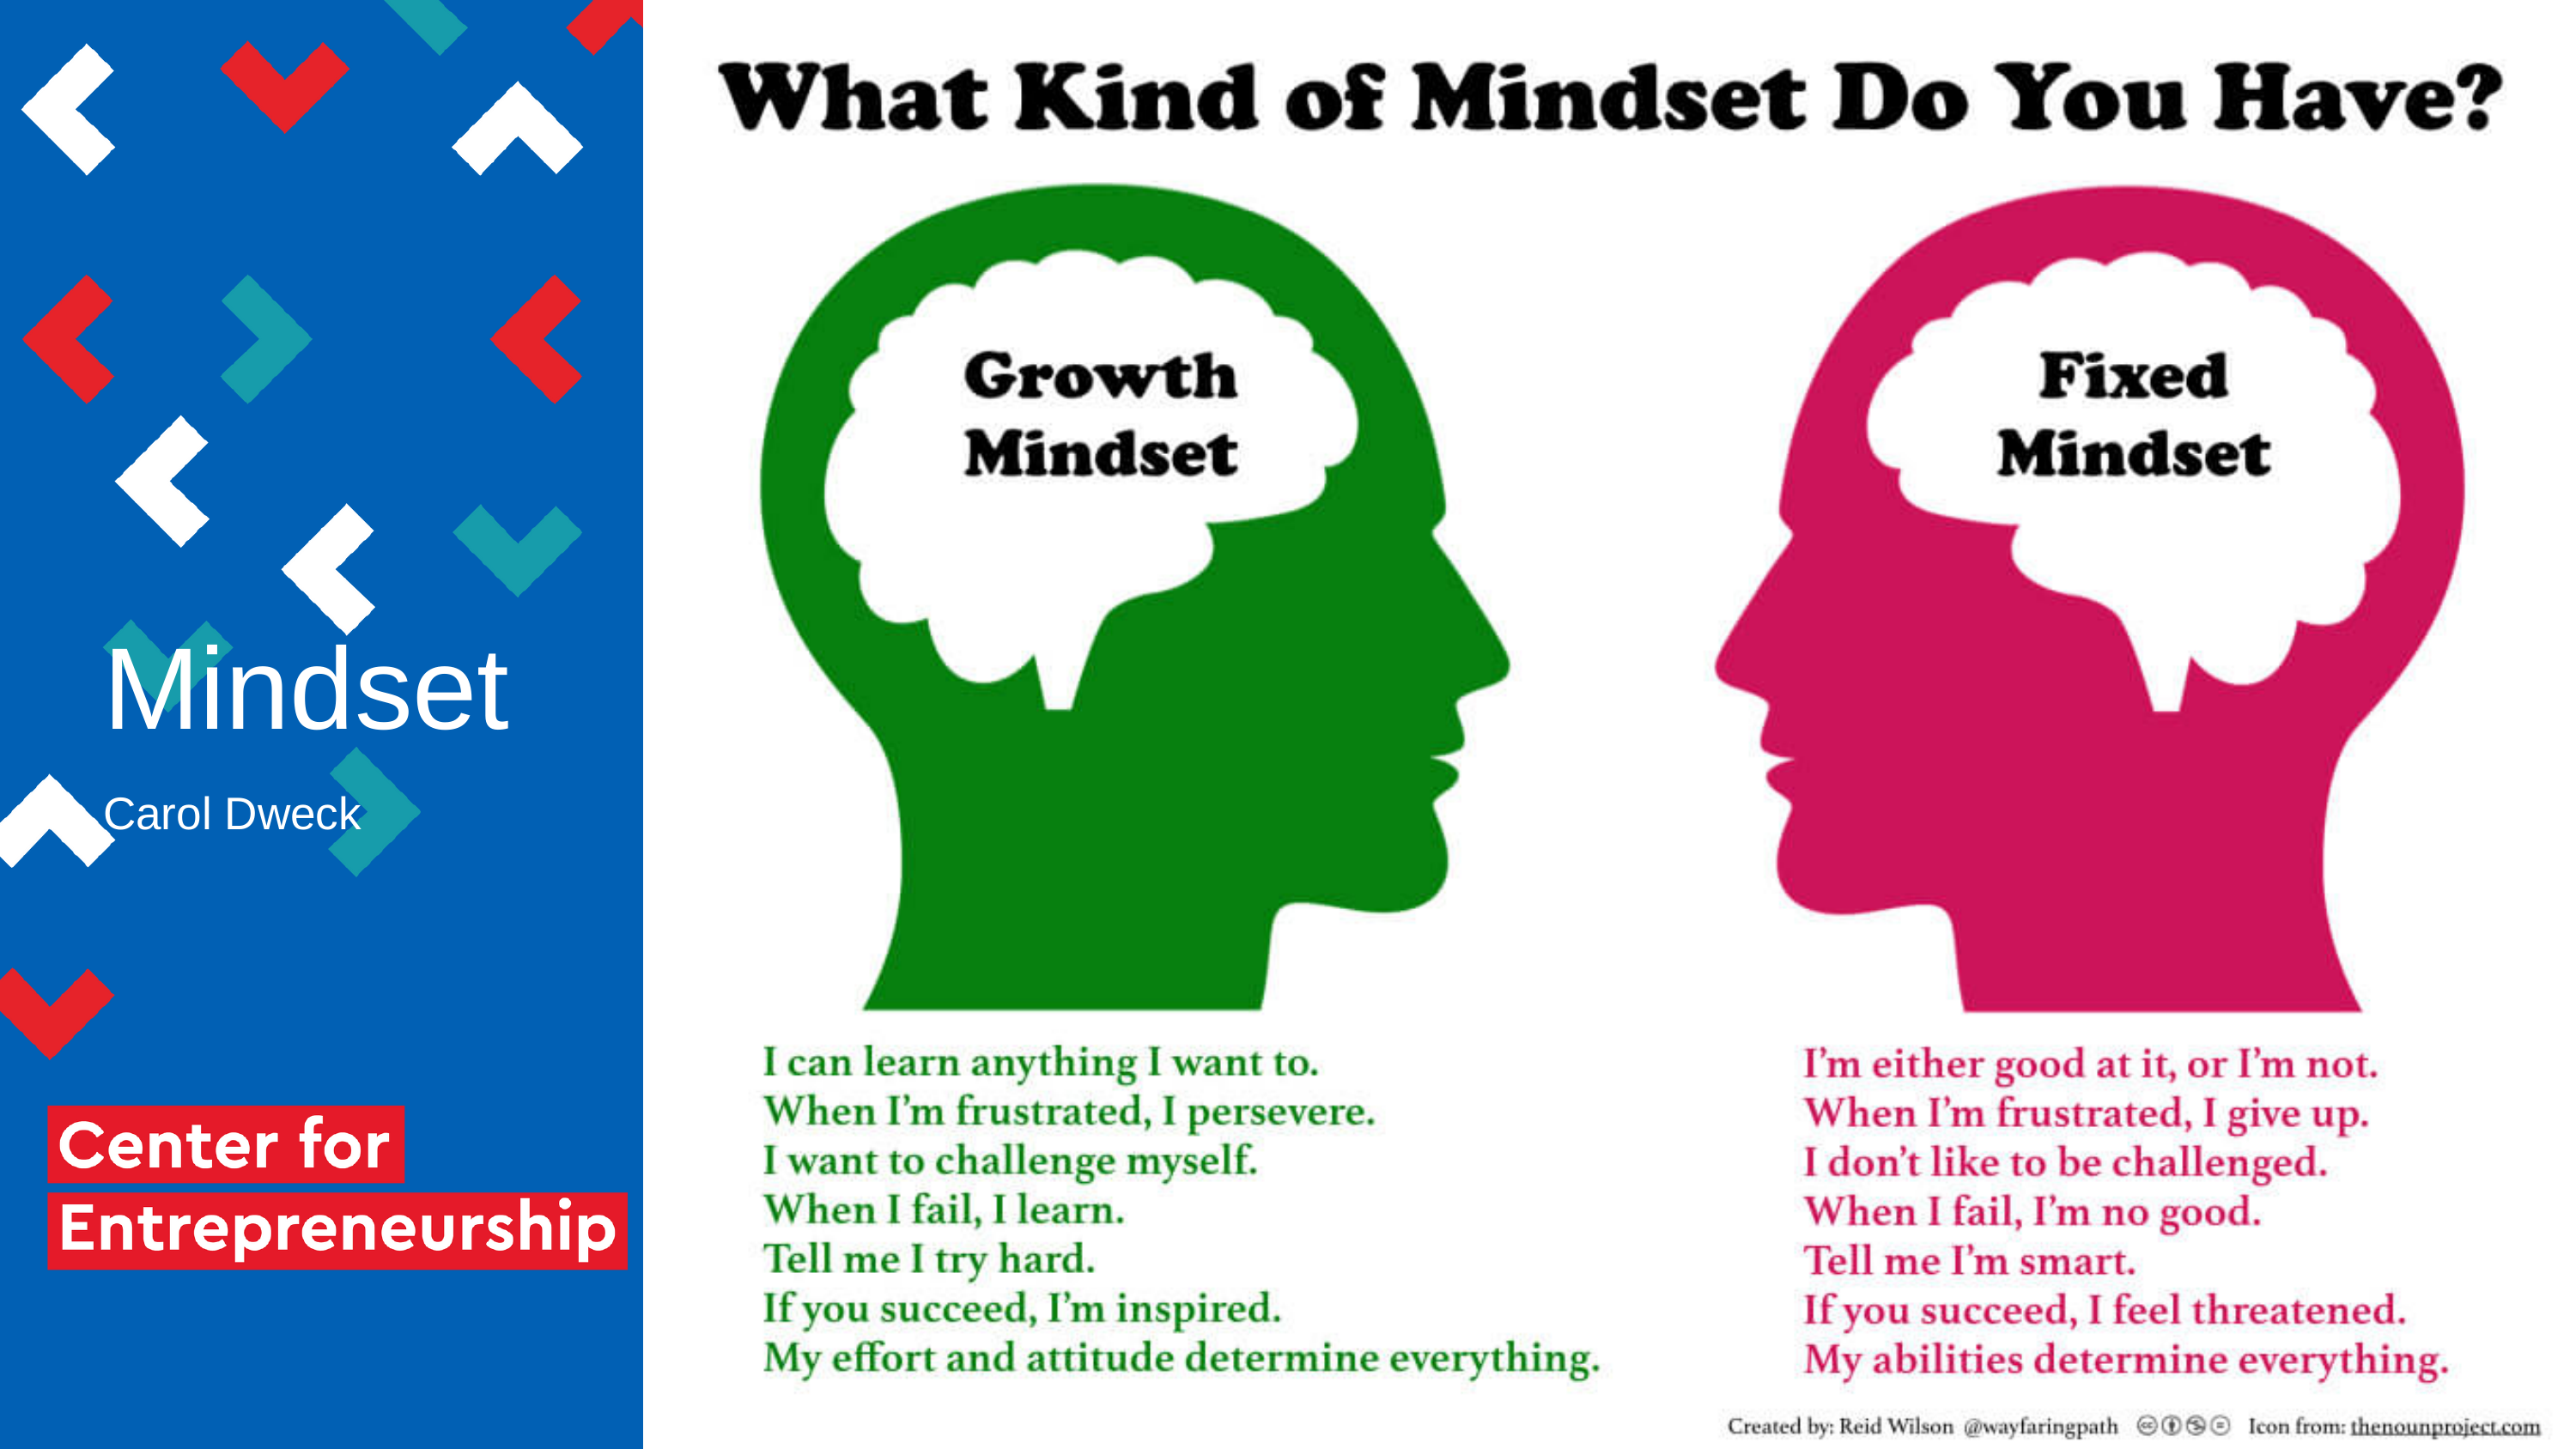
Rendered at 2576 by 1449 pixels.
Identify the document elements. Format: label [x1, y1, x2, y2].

text_box [0, 896, 638, 1449]
text_box [0, 0, 641, 896]
text_box [102, 613, 638, 834]
picture [643, 0, 2576, 1449]
